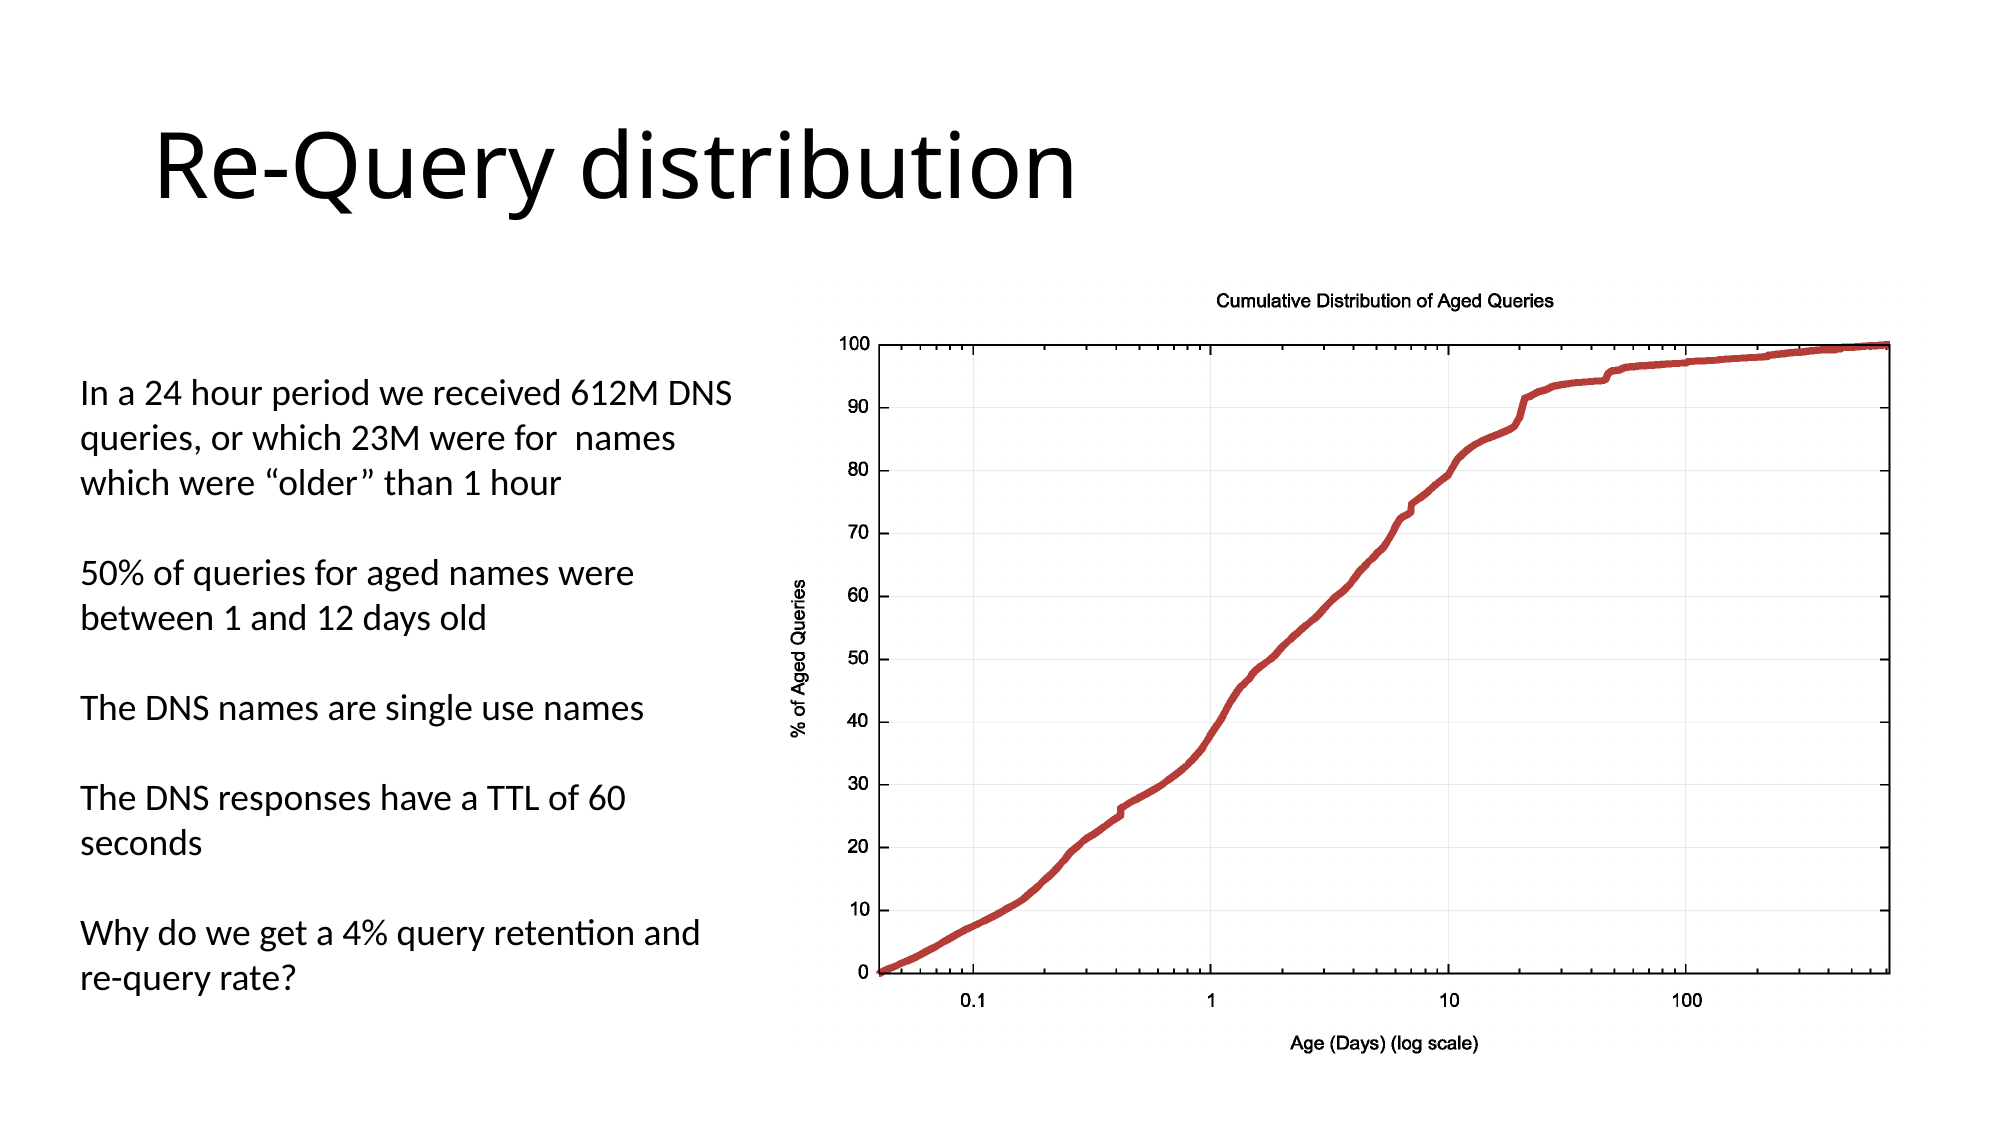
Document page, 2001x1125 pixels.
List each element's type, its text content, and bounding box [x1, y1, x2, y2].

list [776, 260, 1923, 1065]
title Re-Query distribution [137, 59, 1863, 278]
text_box In a 24 hour period we received 612M DNS queries, or which 23M were for names which were “older” than 1 hour 50% of queries for aged names were between 1 and 12 days old The DNS names are single use names The DNS responses have a TTL of 60 seconds Why do we get a 4% query retention and re-query rate? [65, 360, 765, 1006]
